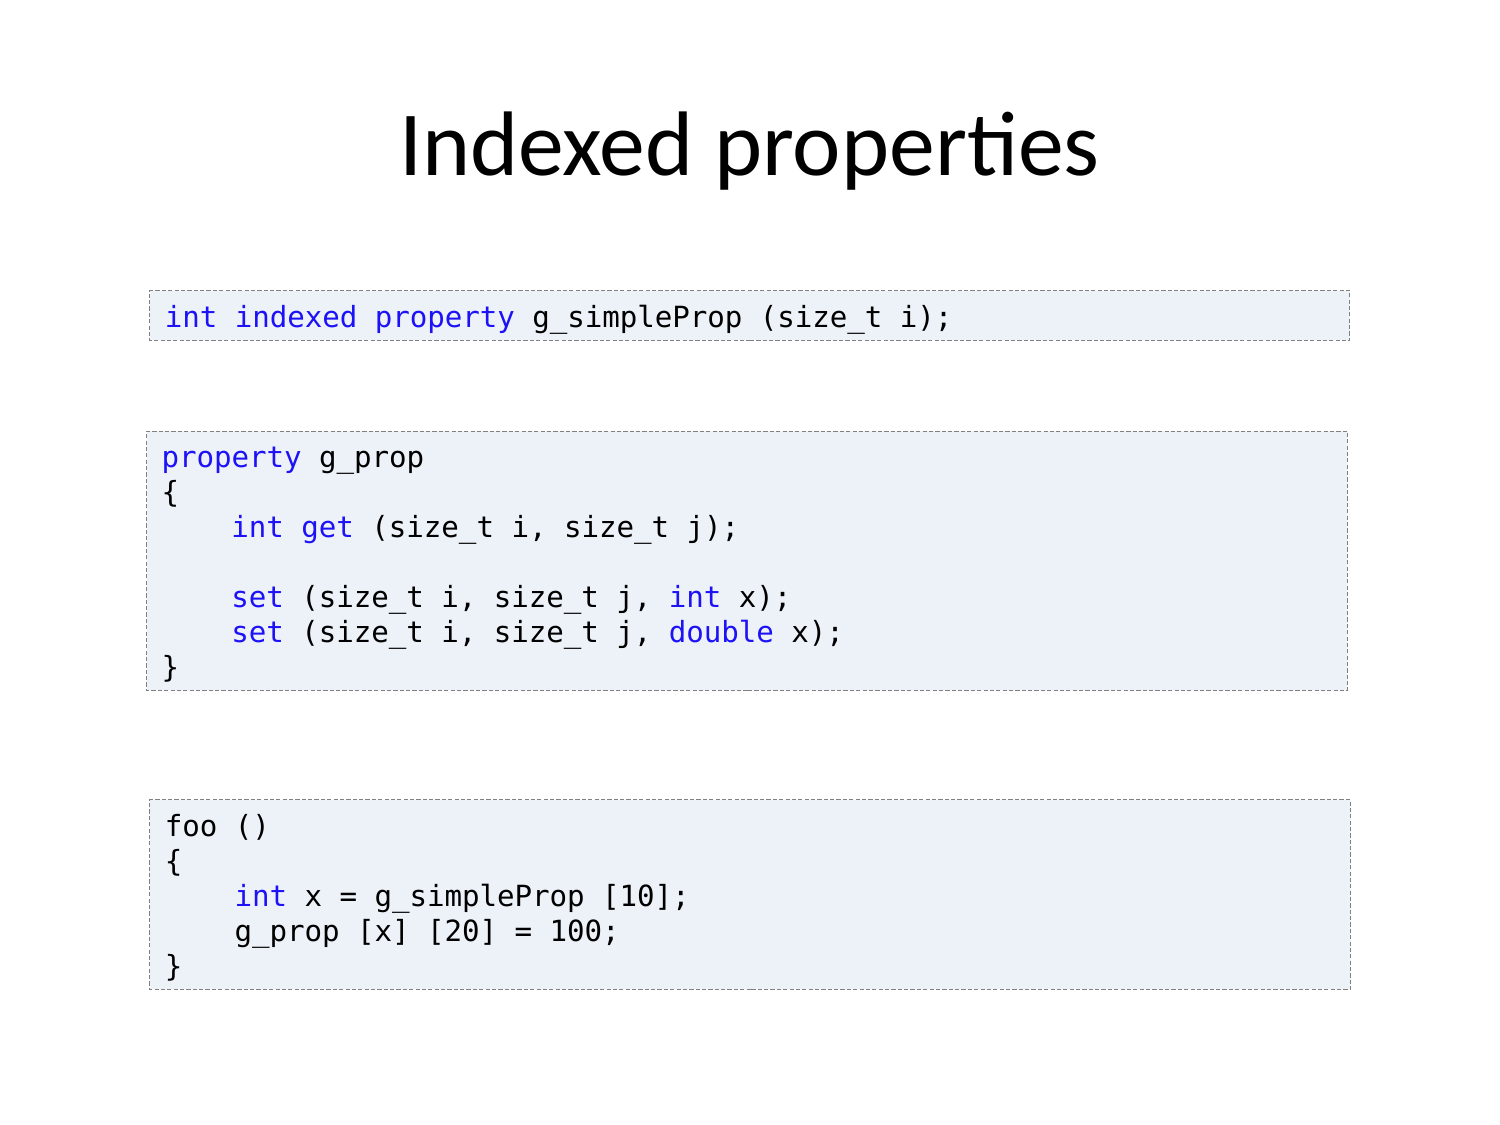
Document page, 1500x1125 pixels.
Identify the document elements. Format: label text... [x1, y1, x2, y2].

text_box foo () { int x = g_simpleProp [10]; g_prop [x] [20] = 100; } [149, 799, 1351, 990]
title Indexed properties [75, 45, 1425, 233]
text_box property g_prop { int get (size_t i, size_t j); set (size_t i, size_t j, int x); set (size_t i, size_t j, double x); } [146, 431, 1348, 691]
text_box int indexed property g_simpleProp (size_t i); [149, 290, 1350, 341]
